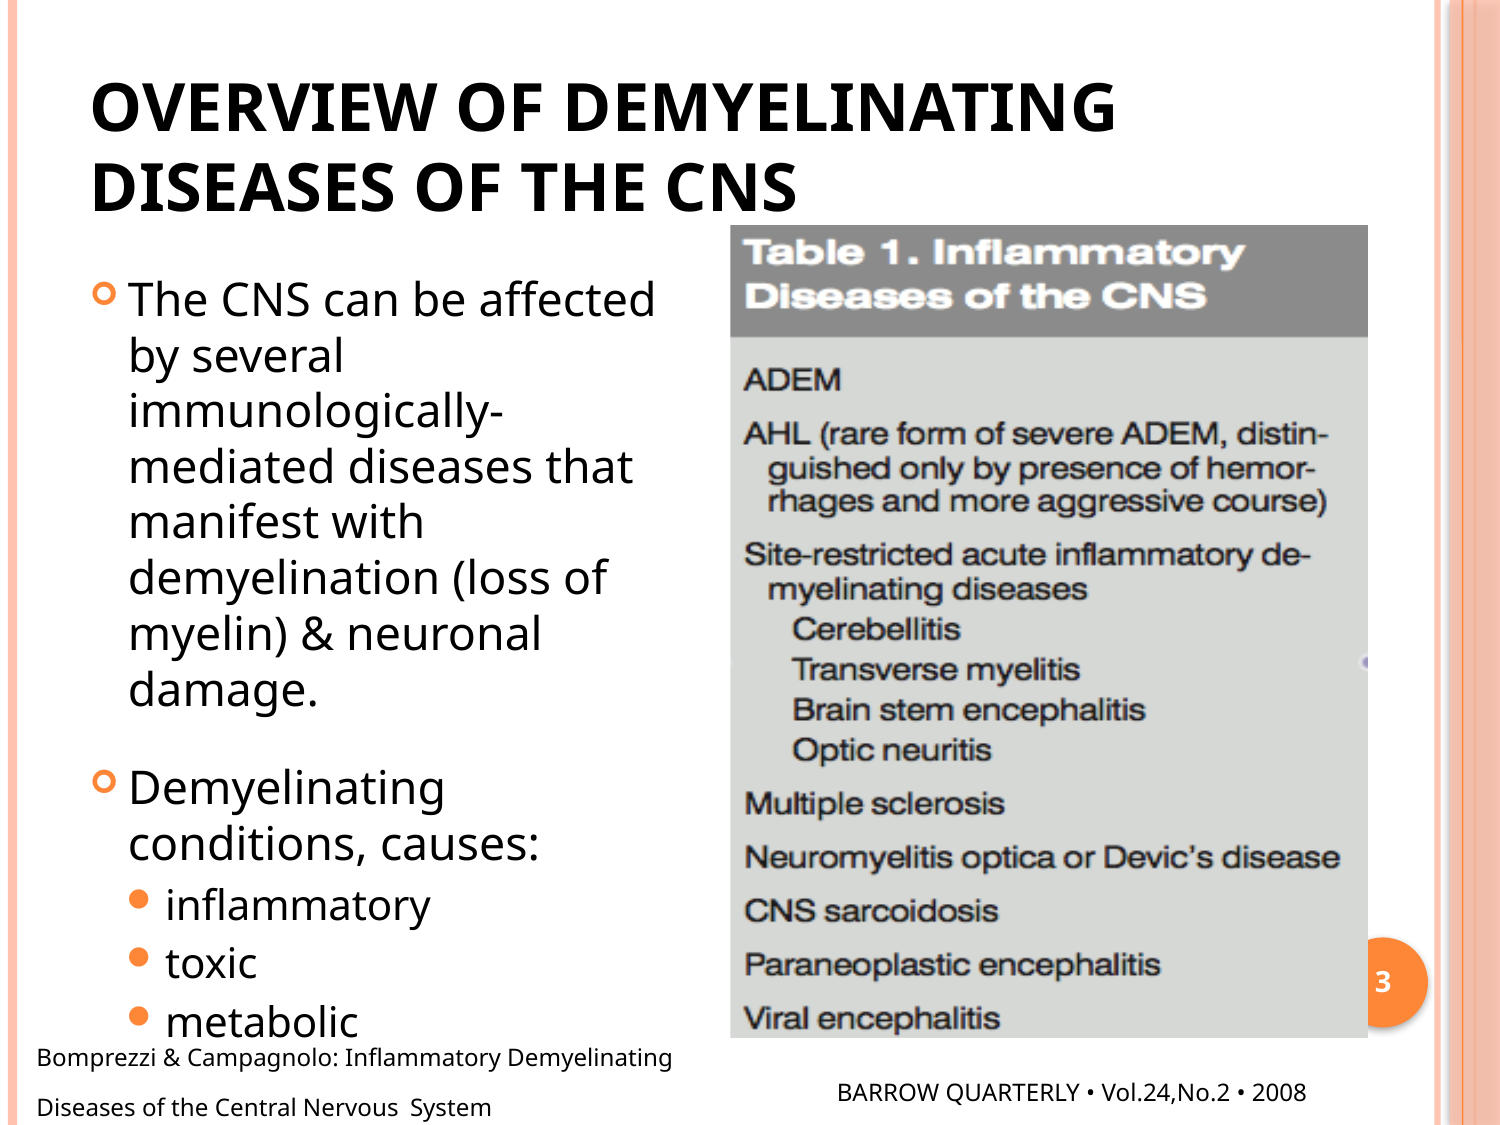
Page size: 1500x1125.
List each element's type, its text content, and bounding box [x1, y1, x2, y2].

list The CNS can be affected by several immunologically-mediated diseases that manifest with demyelination (loss of myelin) & neuronal damage. Demyelinating conditions, causes: inflammatory toxic metabolic [75, 262, 690, 1029]
slide_number 3 [1375, 940, 1434, 1027]
picture [729, 224, 1369, 1039]
title Overview of Demyelinating Diseases of the CNS [75, 45, 1434, 233]
text_box BARROW QUARTERLY • Vol.24,No.2 • 2008 [822, 1064, 1323, 1125]
text_box Bomprezzi & Campagnolo: Inflammatory Demyelinating Diseases of the Central Nervous System [21, 1029, 770, 1125]
